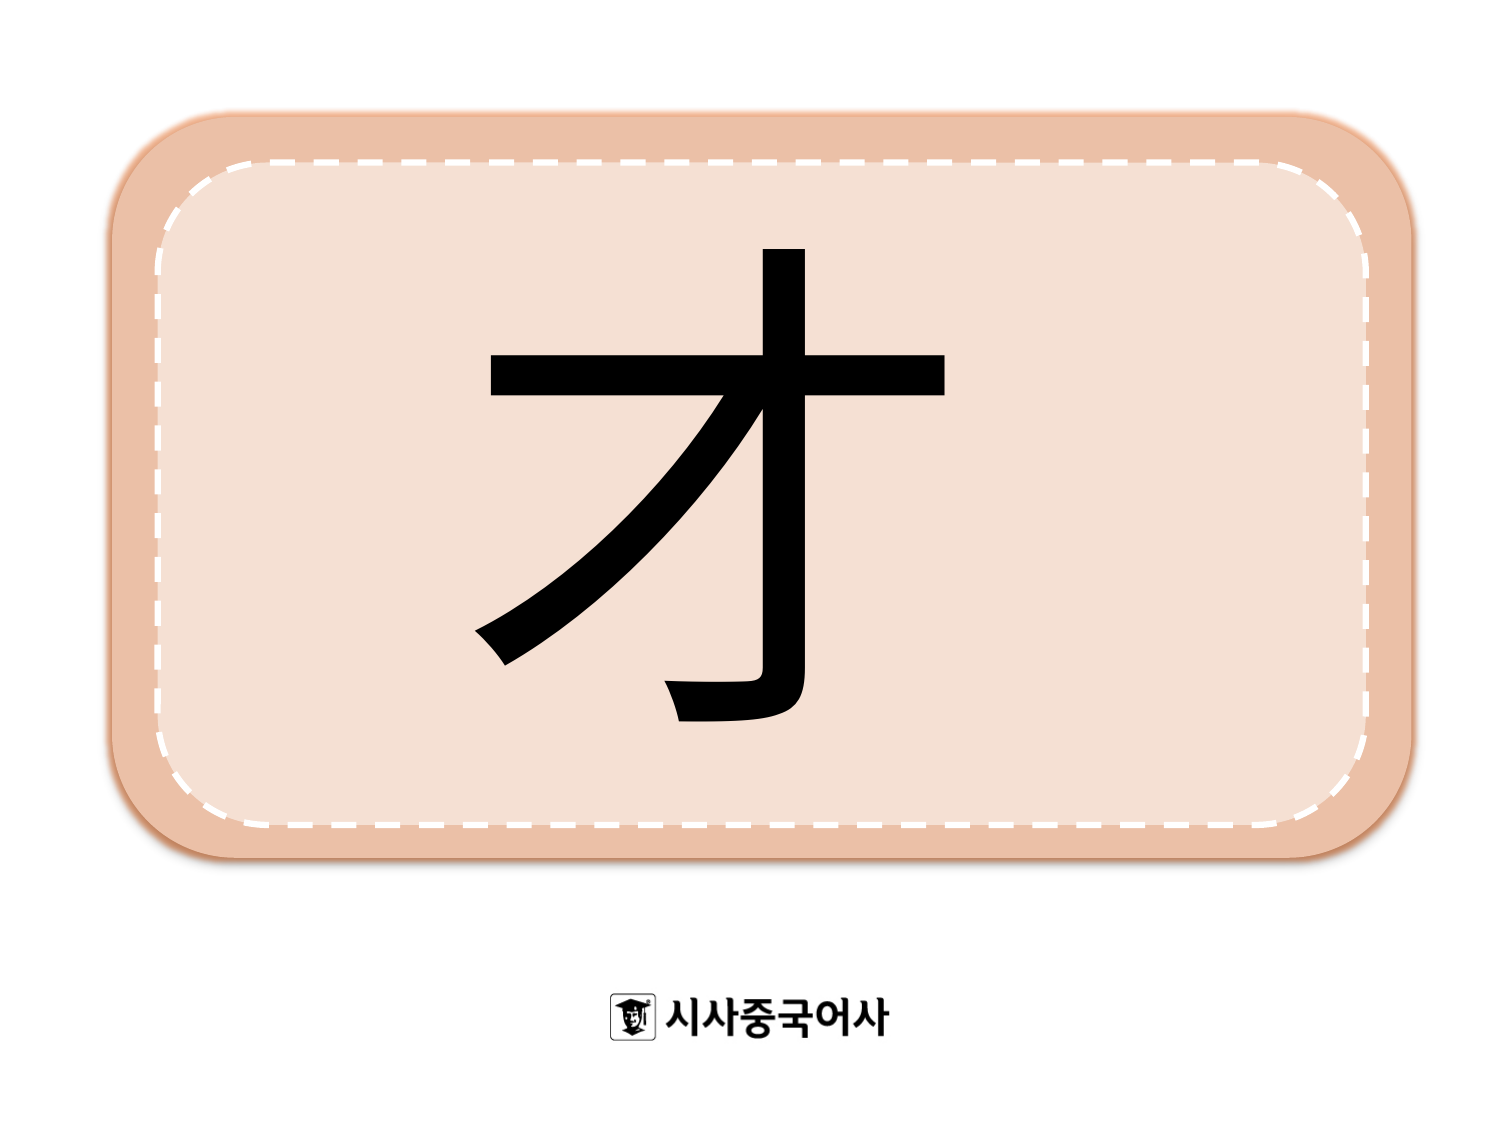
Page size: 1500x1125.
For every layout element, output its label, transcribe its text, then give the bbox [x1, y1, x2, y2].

text_box 才 [171, 148, 1380, 811]
text_box [162, 160, 1371, 824]
picture [602, 987, 898, 1047]
